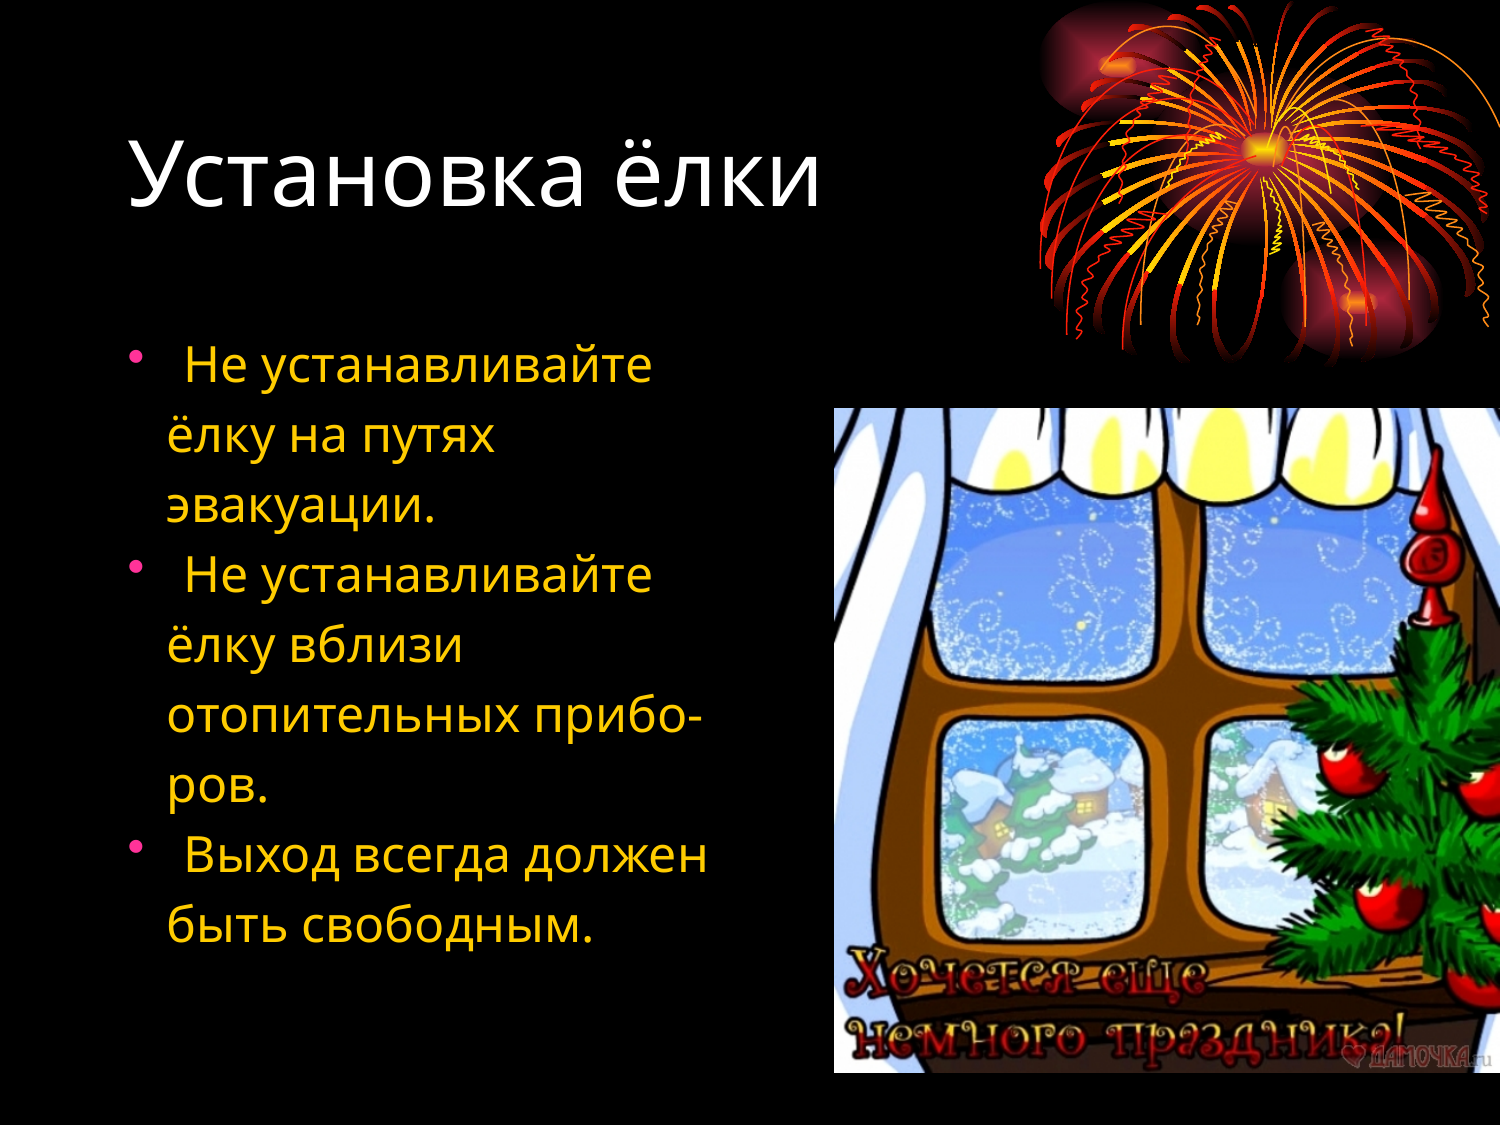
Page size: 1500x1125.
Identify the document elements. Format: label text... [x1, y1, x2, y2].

title Установка ёлки [112, 49, 1388, 290]
picture [834, 408, 1500, 1073]
list Не устанавливайте ёлку на путях эвакуации. Не устанавливайте ёлку вблизи отопительных прибо- ров. Выход всегда должен быть свободным. [112, 324, 1388, 1001]
